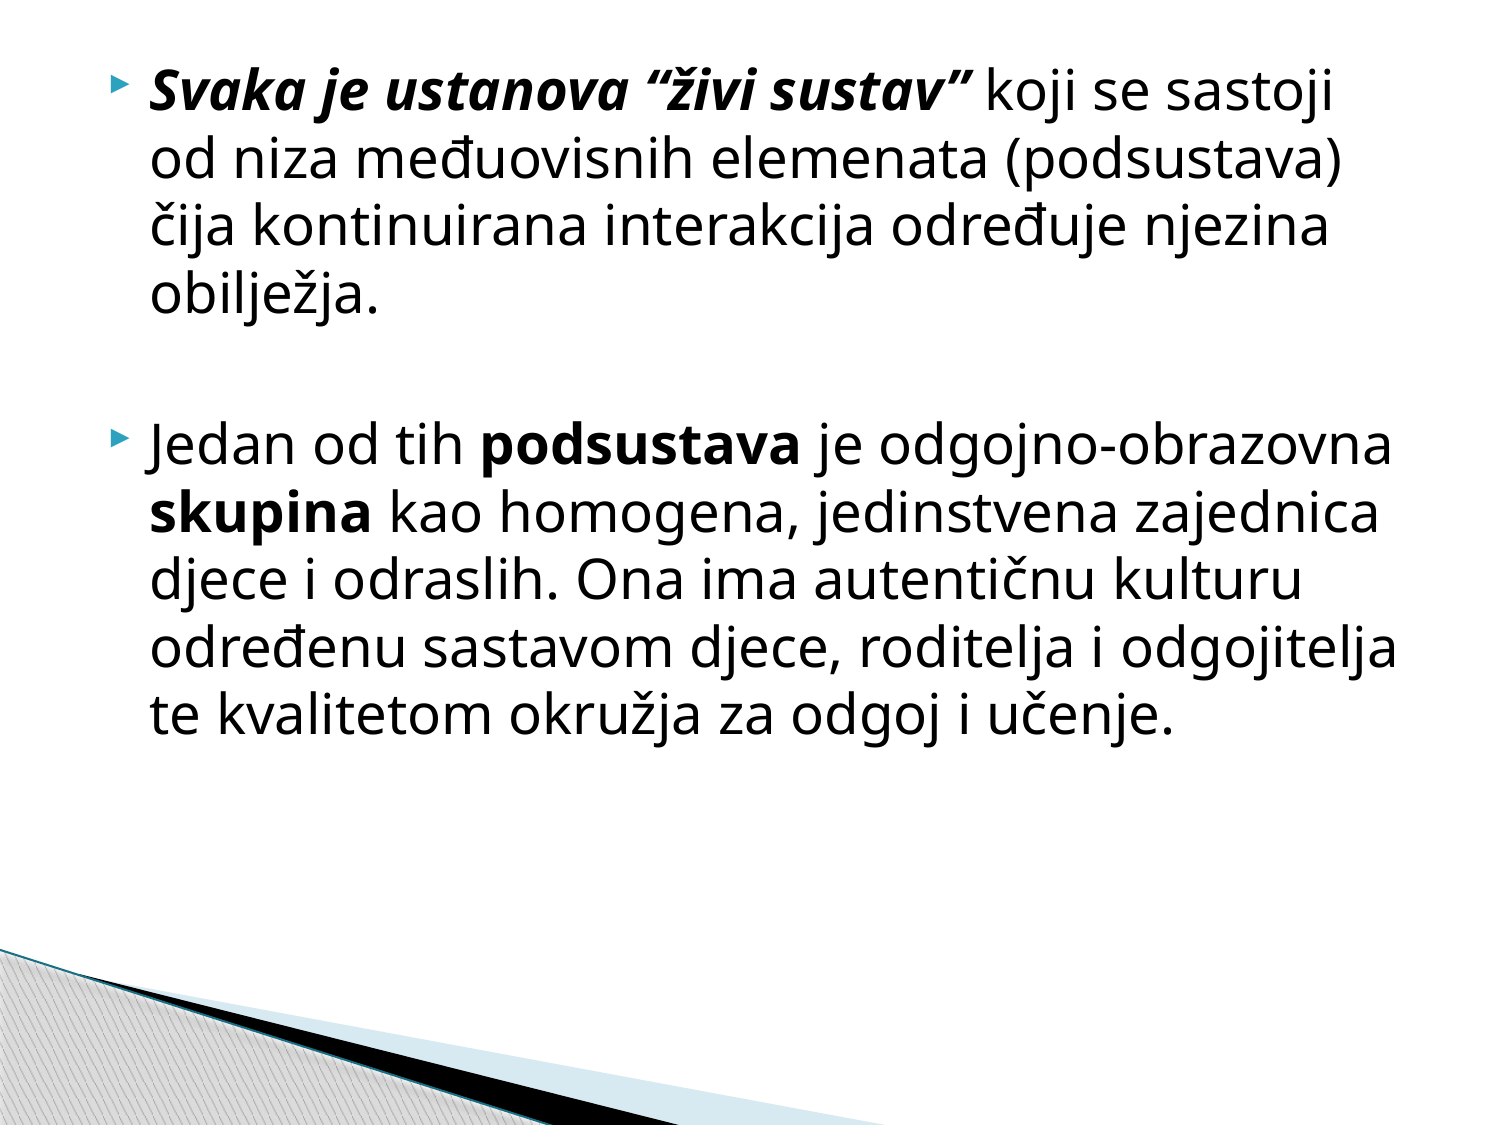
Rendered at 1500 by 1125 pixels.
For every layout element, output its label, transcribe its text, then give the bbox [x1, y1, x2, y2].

list Svaka je ustanova “živi sustav” koji se sastoji od niza međuovisnih elemenata (podsustava) čija kontinuirana interakcija određuje njezina obilježja. Jedan od tih podsustava je odgojno-obrazovna skupina kao homogena, jedinstvena zajednica djece i odraslih. Ona ima autentičnu kulturu određenu sastavom djece, roditelja i odgojitelja te kvalitetom okružja za odgoj i učenje. [75, 46, 1425, 986]
